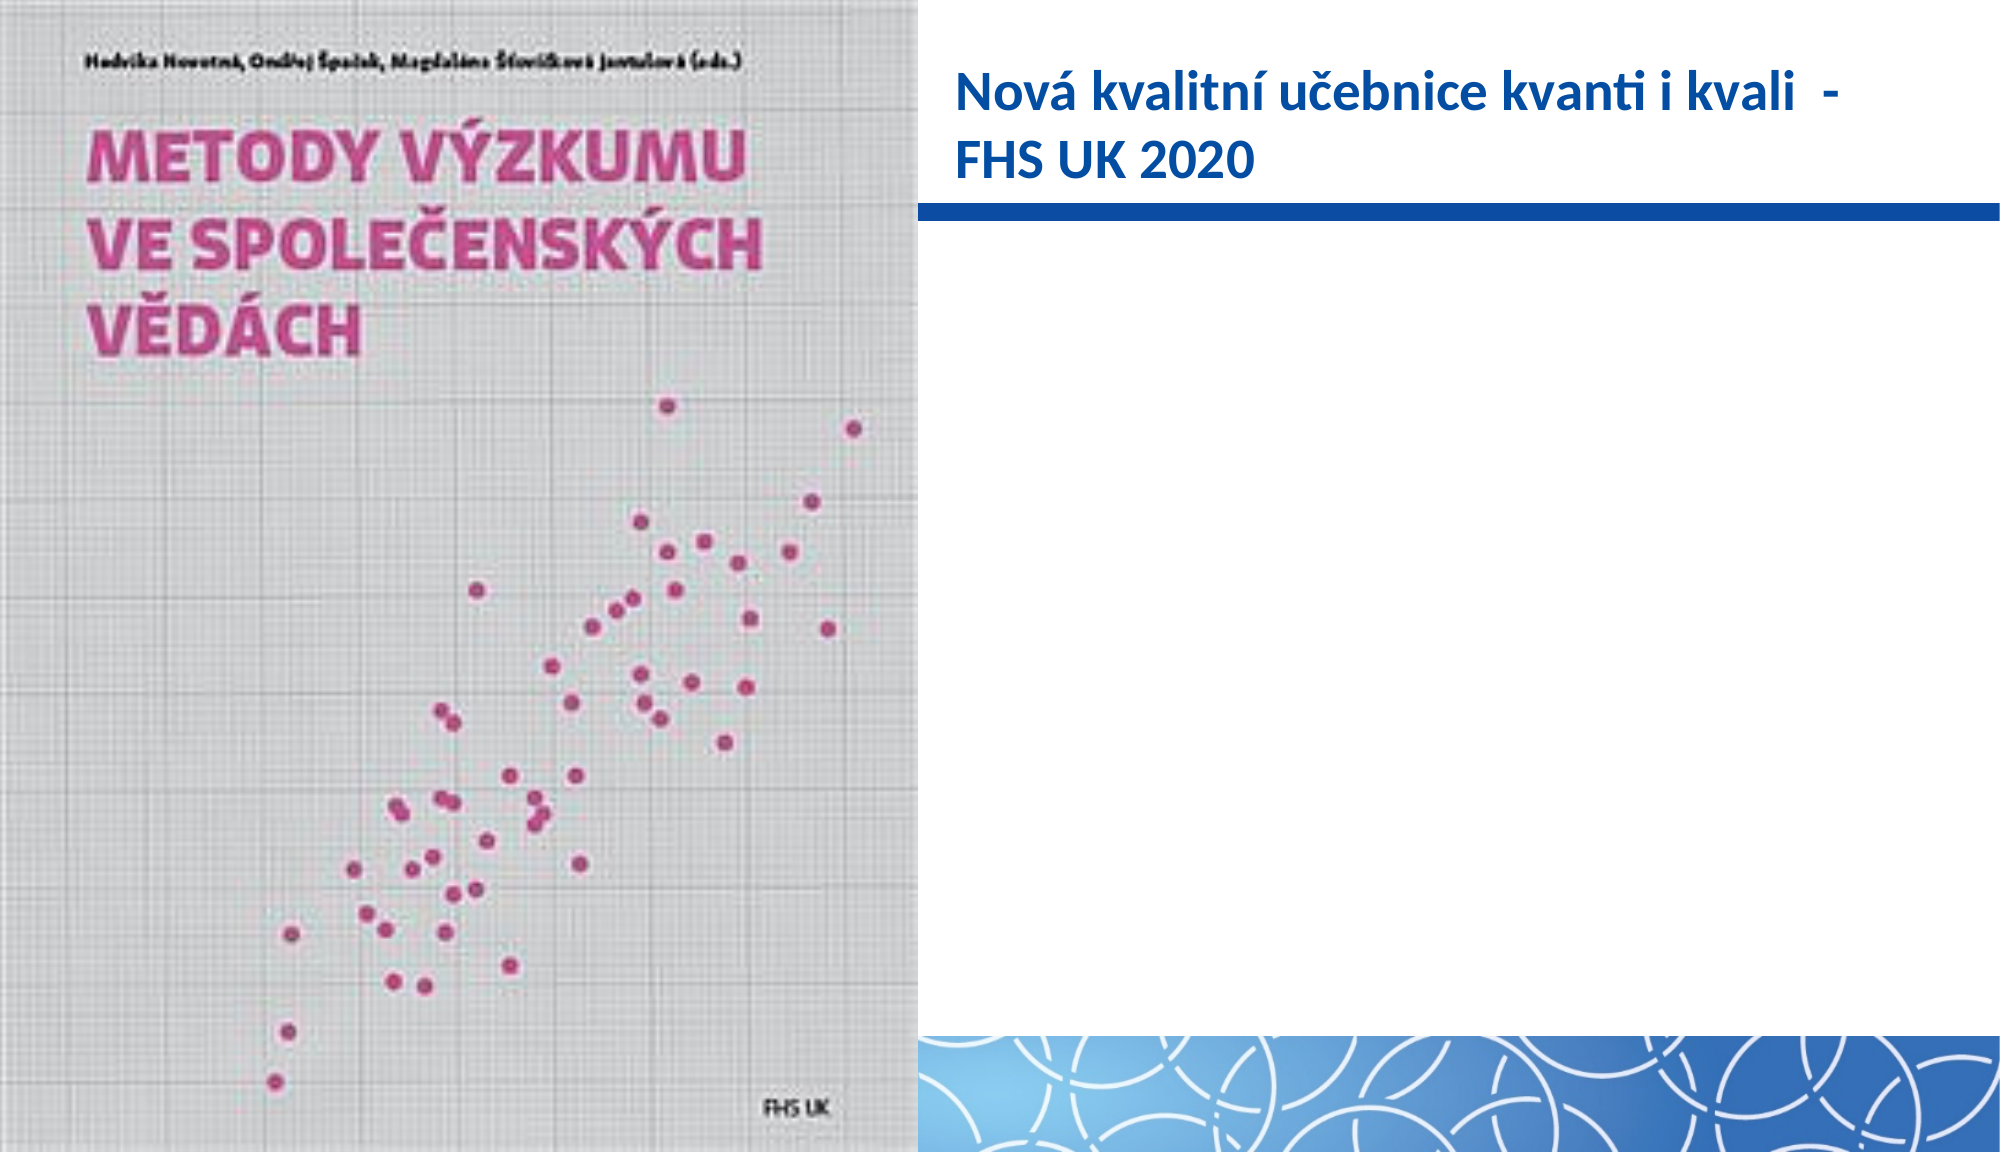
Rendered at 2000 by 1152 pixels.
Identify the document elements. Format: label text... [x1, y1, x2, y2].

picture [0, 0, 2000, 1152]
title Nová kvalitní učebnice kvanti i kvali - FHS UK 2020 [940, 46, 1900, 198]
